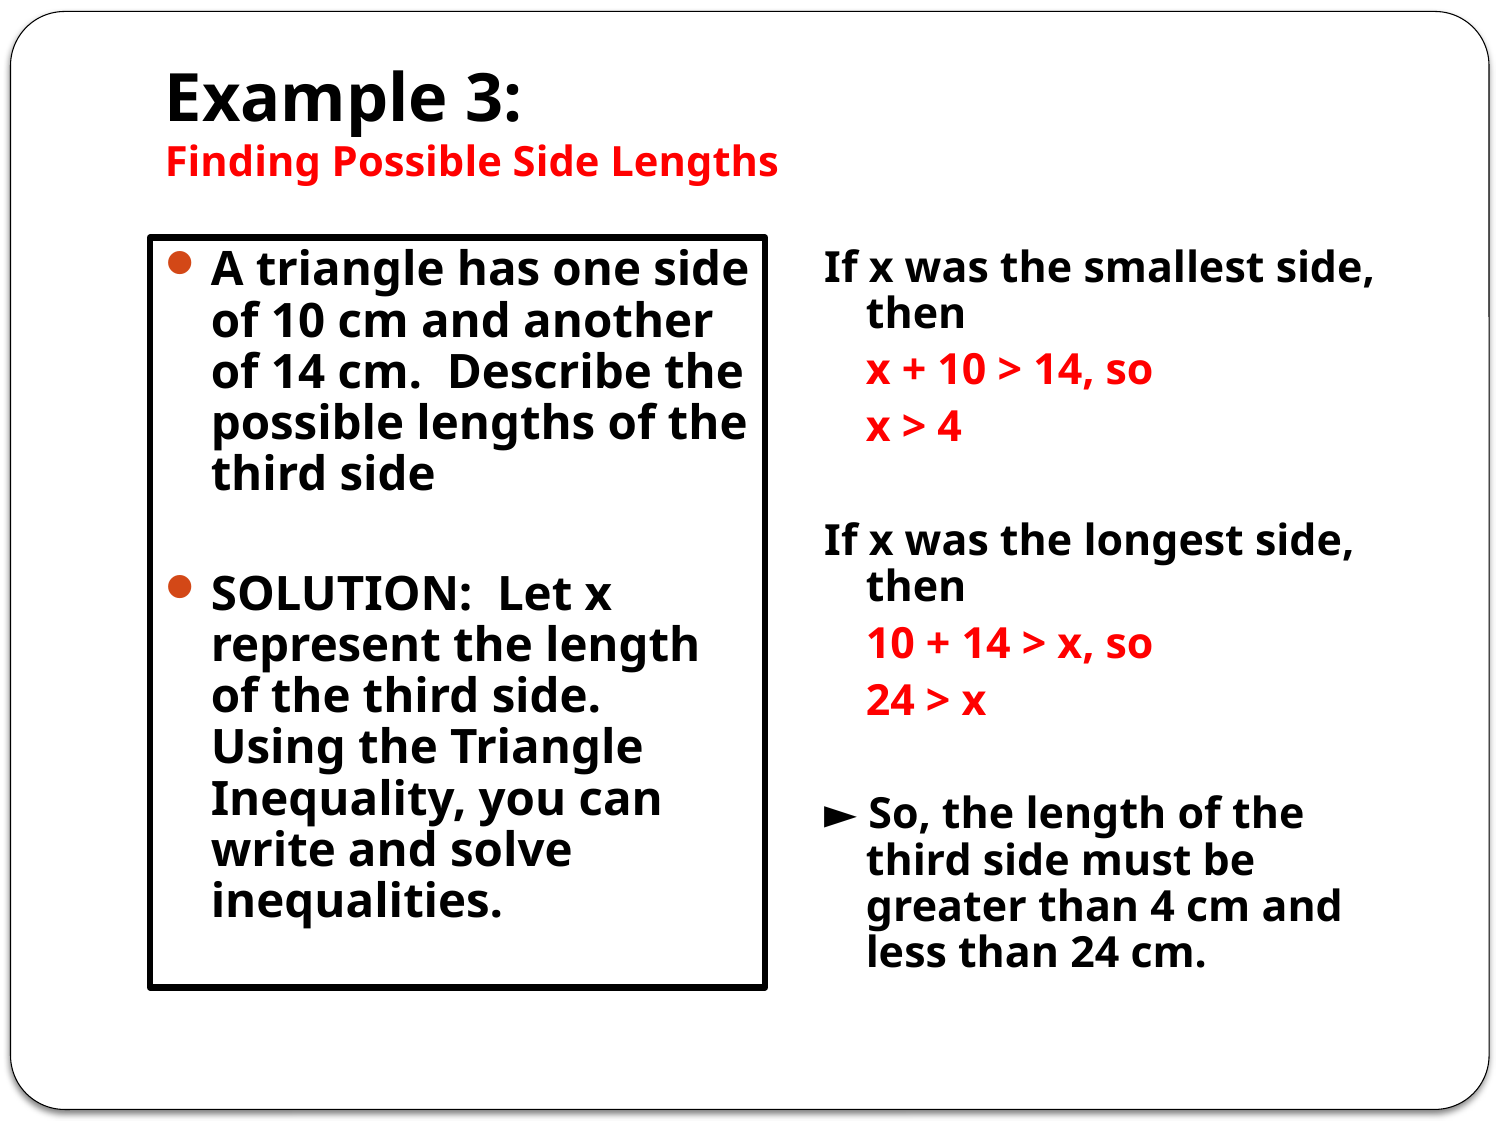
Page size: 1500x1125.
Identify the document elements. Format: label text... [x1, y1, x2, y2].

list A triangle has one side of 10 cm and another of 14 cm. Describe the possible lengths of the third side SOLUTION: Let x represent the length of the third side. Using the Triangle Inequality, you can write and solve inequalities. [150, 237, 765, 988]
title Example 3: Finding Possible Side Lengths [150, 45, 1425, 200]
list If x was the smallest side, then x + 10 > 14, so x > 4 If x was the longest side, then 10 + 14 > x, so 24 > x ► So, the length of the third side must be greater than 4 cm and less than 24 cm. [809, 237, 1425, 988]
